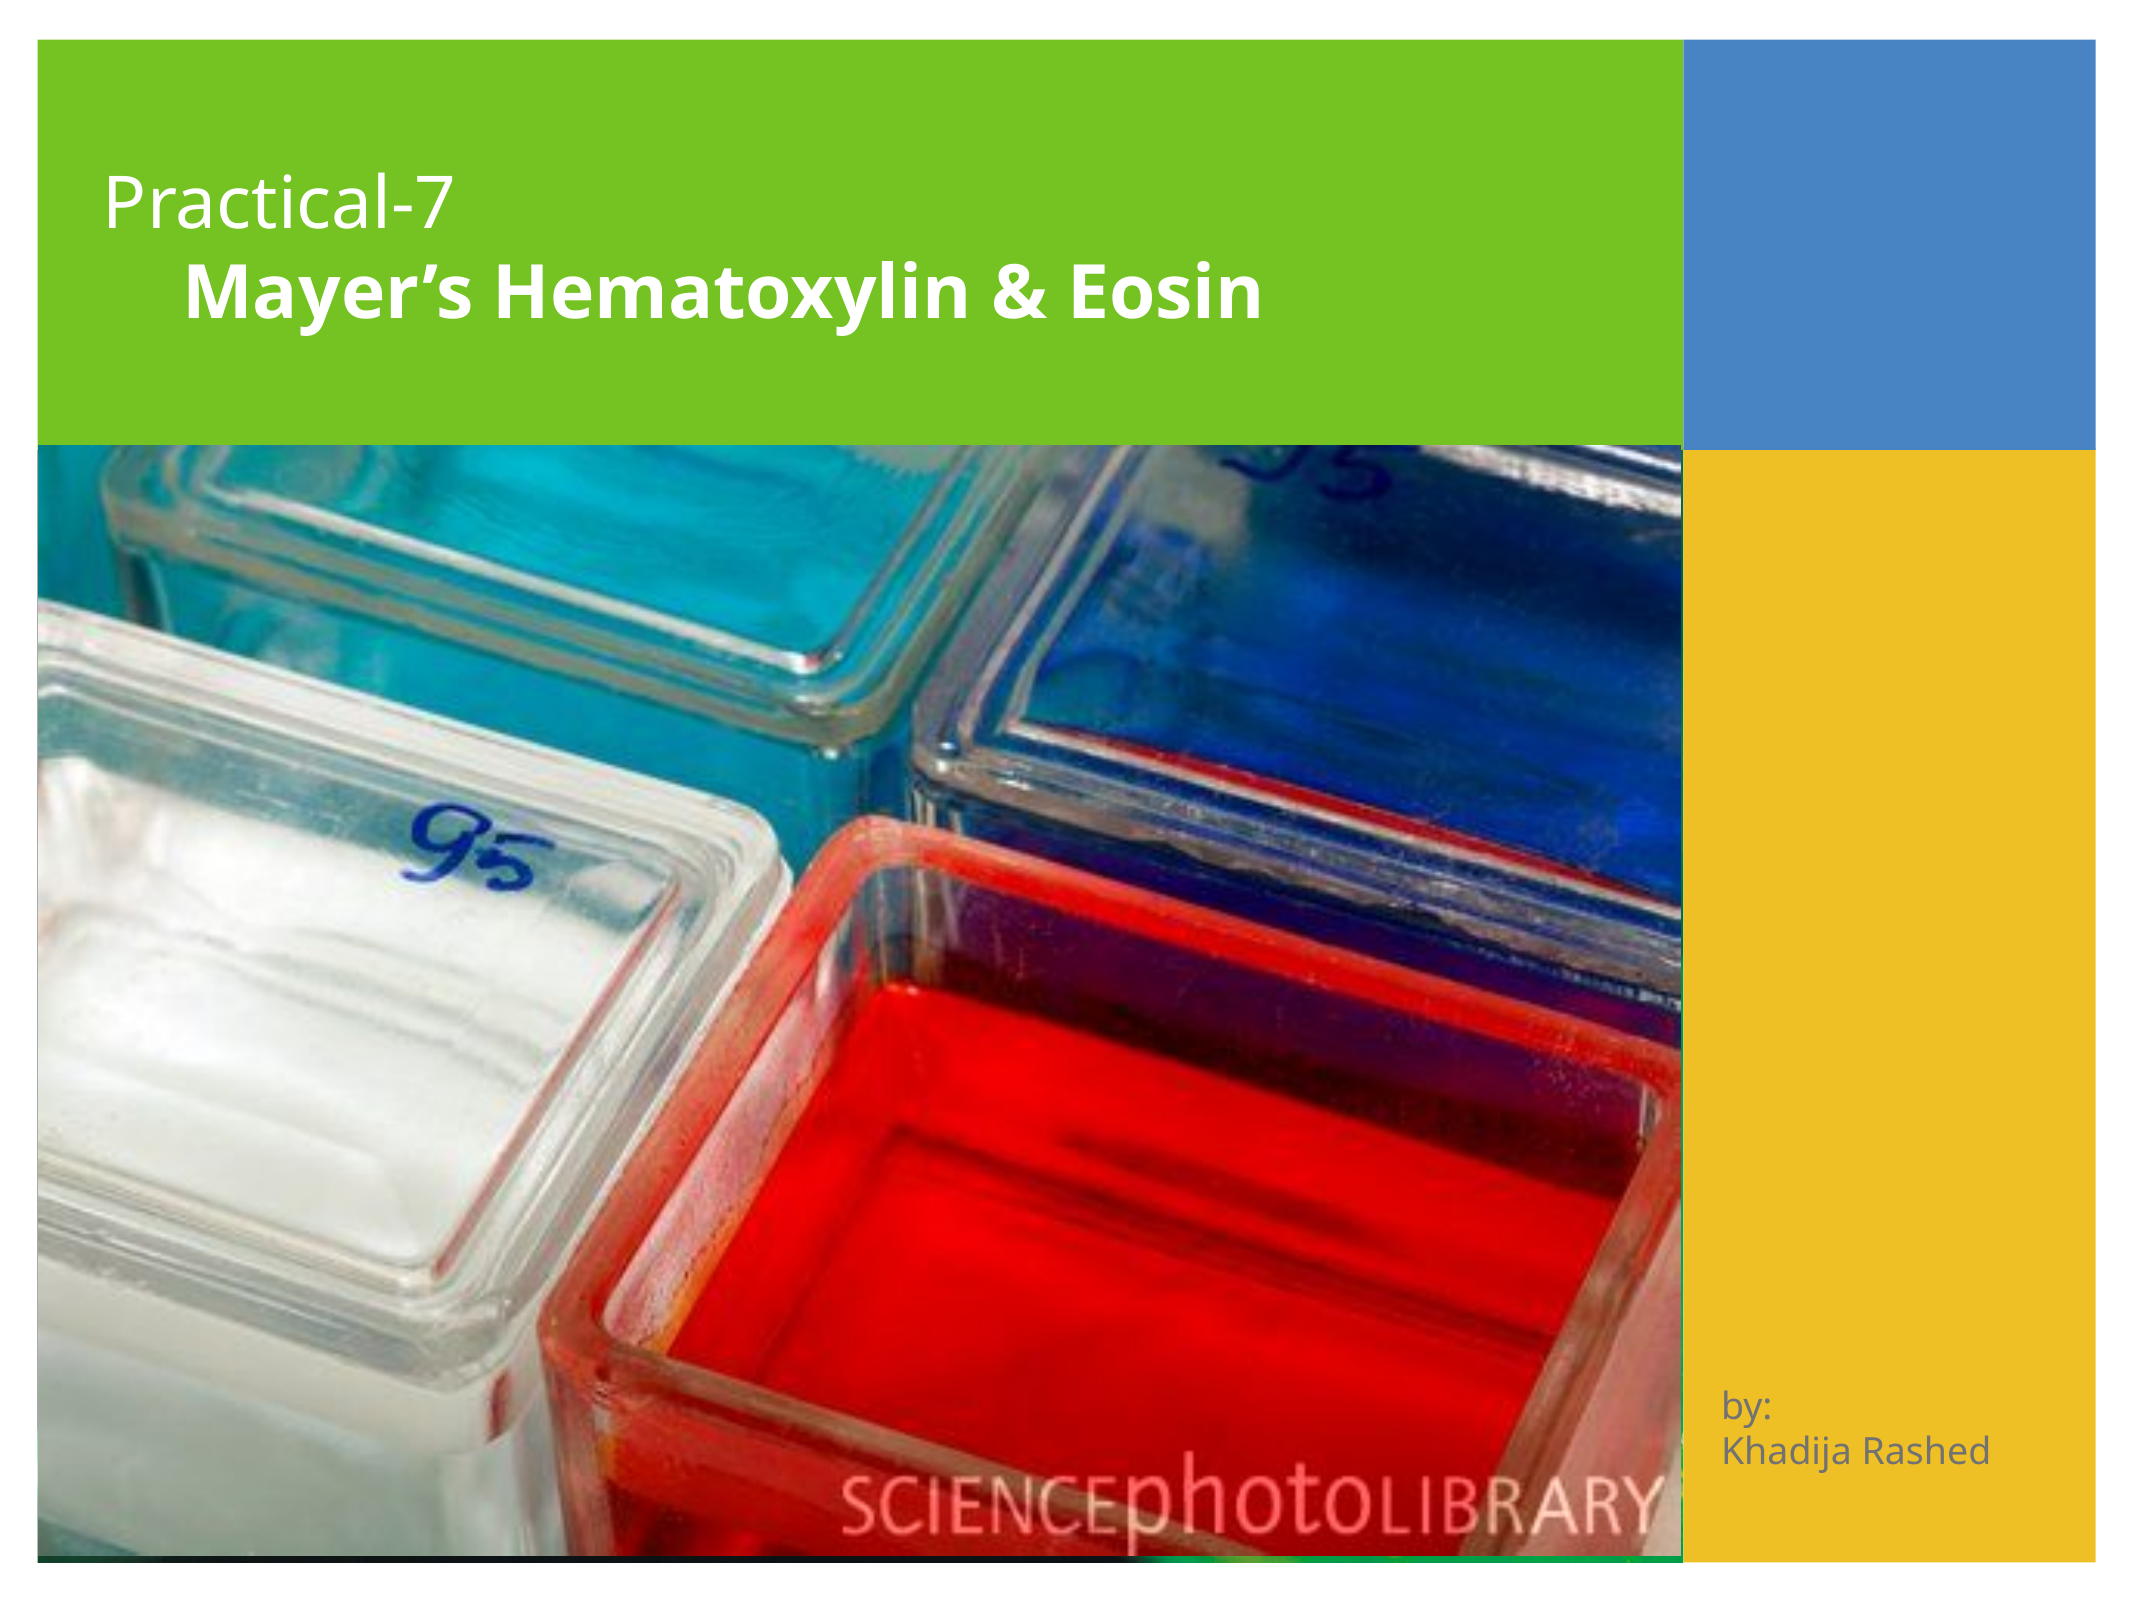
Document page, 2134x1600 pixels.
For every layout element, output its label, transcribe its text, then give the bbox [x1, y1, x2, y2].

picture [37, 445, 1684, 1563]
text_box by: Khadija Rashed [1721, 1367, 2038, 1487]
title Practical-7 Mayer’s Hematoxylin & Eosin [36, 39, 1684, 445]
